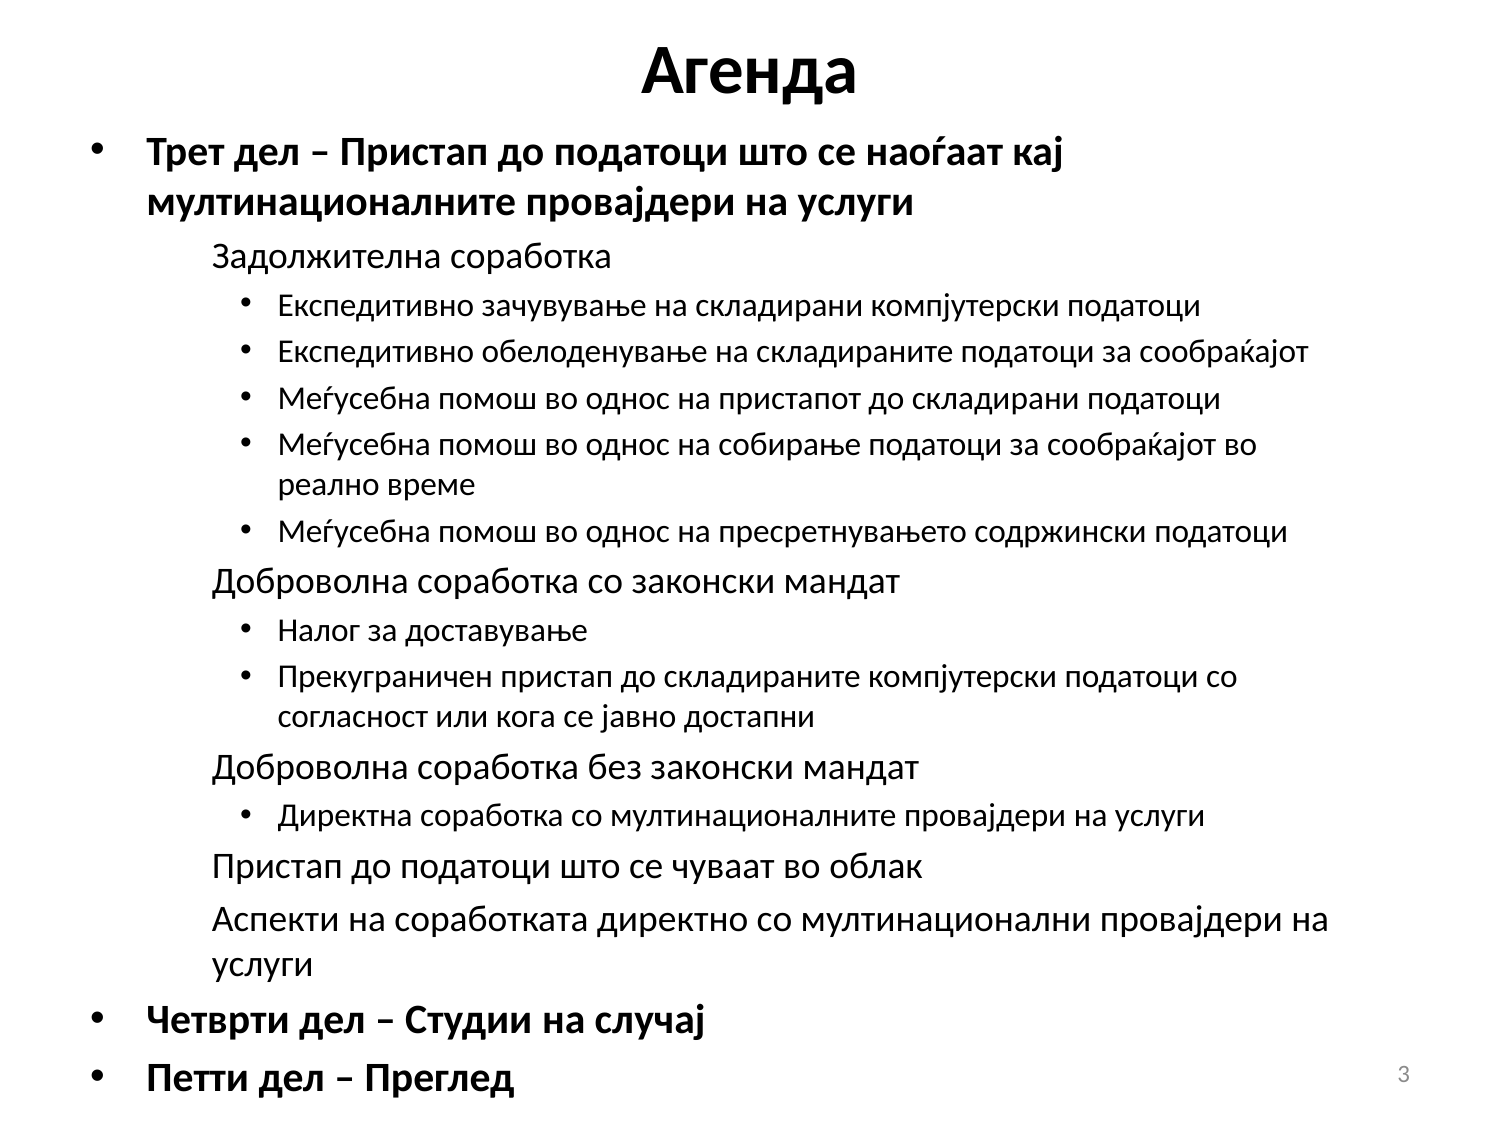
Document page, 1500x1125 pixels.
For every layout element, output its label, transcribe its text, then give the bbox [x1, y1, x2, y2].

list Трет дел – Пристап до податоци што се наоѓаат кај мултинационалните провајдери на услуги Задолжителна соработка Експедитивно зачувување на складирани компјутерски податоци Експедитивно обелоденување на складираните податоци за сообраќајот Меѓусебна помош во однос на пристапот до складирани податоци Меѓусебна помош во однос на собирање податоци за сообраќајот во реално време Меѓусебна помош во однос на пресретнувањето содржински податоци Доброволна соработка со законски мандат Налог за доставување Прекуграничен пристап до складираните компјутерски податоци со согласност или кога се јавно достапни Доброволна соработка без законски мандат Директна соработка со мултинационалните провајдери на услуги Пристап до податоци што се чуваат во облак Аспекти на соработката директно со мултинационални провајдери на услуги Четврти дел – Студии на случај Петти дел – Преглед [75, 115, 1350, 1078]
slide_number 3 [1074, 1042, 1425, 1103]
title Агенда [75, 15, 1425, 108]
